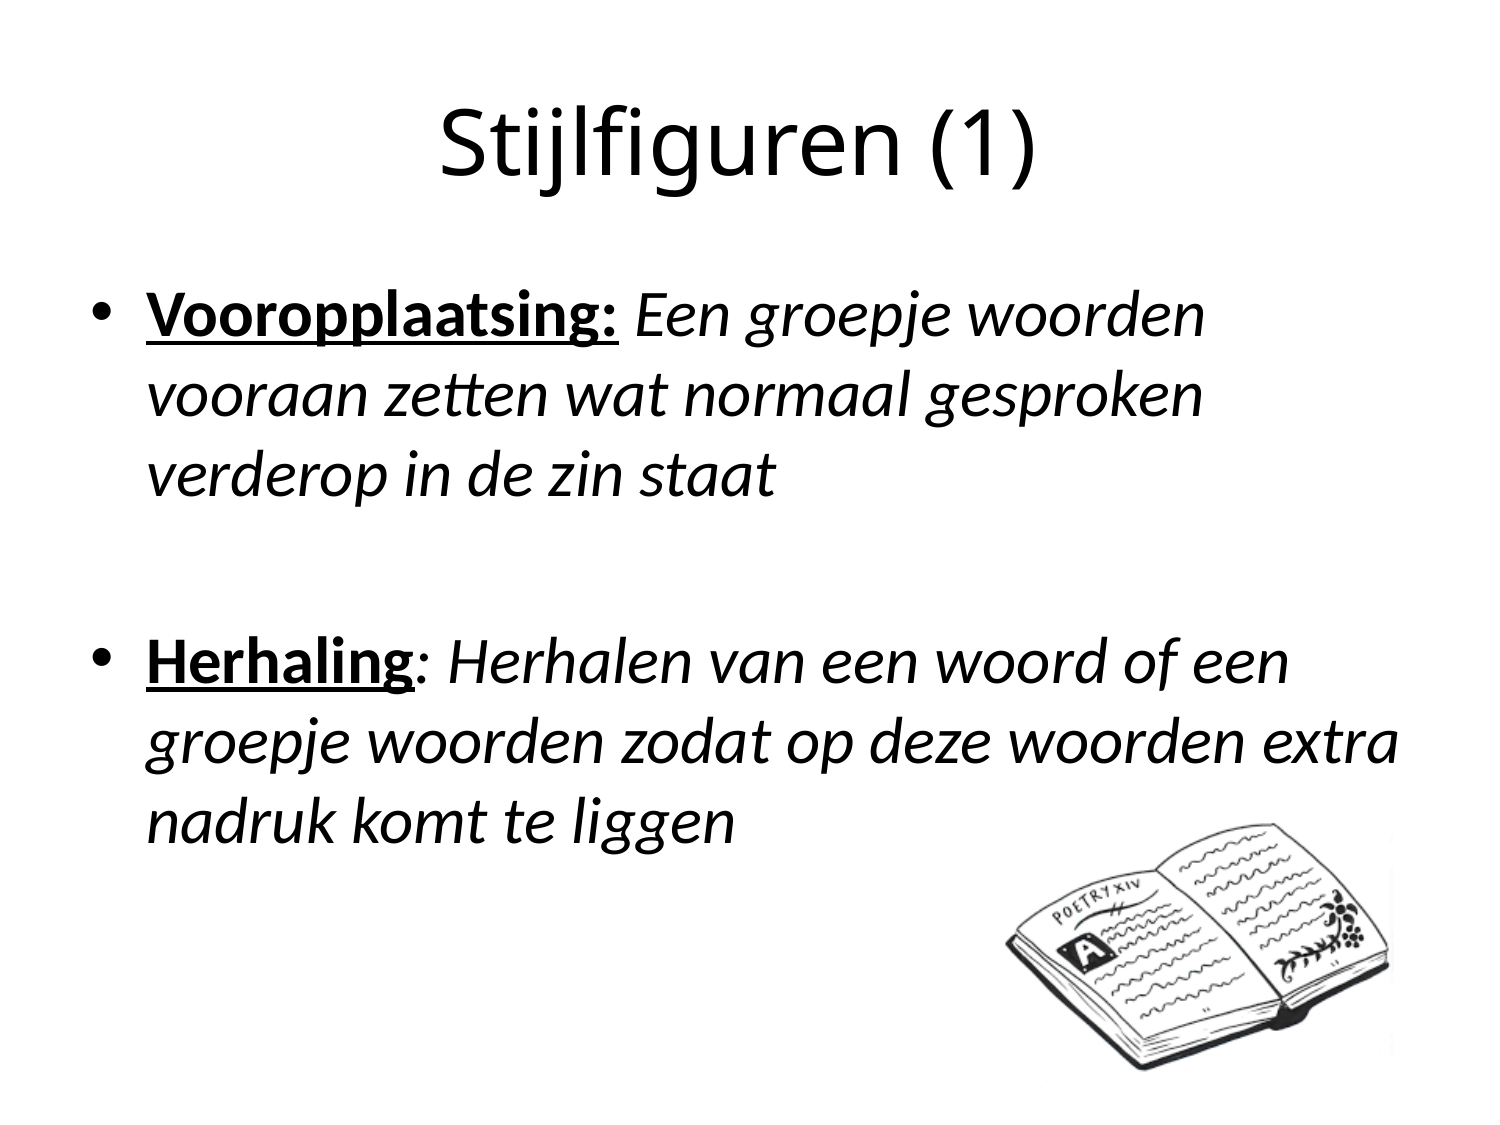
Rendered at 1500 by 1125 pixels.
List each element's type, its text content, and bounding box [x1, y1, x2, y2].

picture [997, 786, 1403, 1092]
title Stijlfiguren (1) [75, 45, 1425, 233]
list Vooropplaatsing: Een groepje woorden vooraan zetten wat normaal gesproken verderop in de zin staat Herhaling: Herhalen van een woord of een groepje woorden zodat op deze woorden extra nadruk komt te liggen [75, 262, 1425, 1005]
